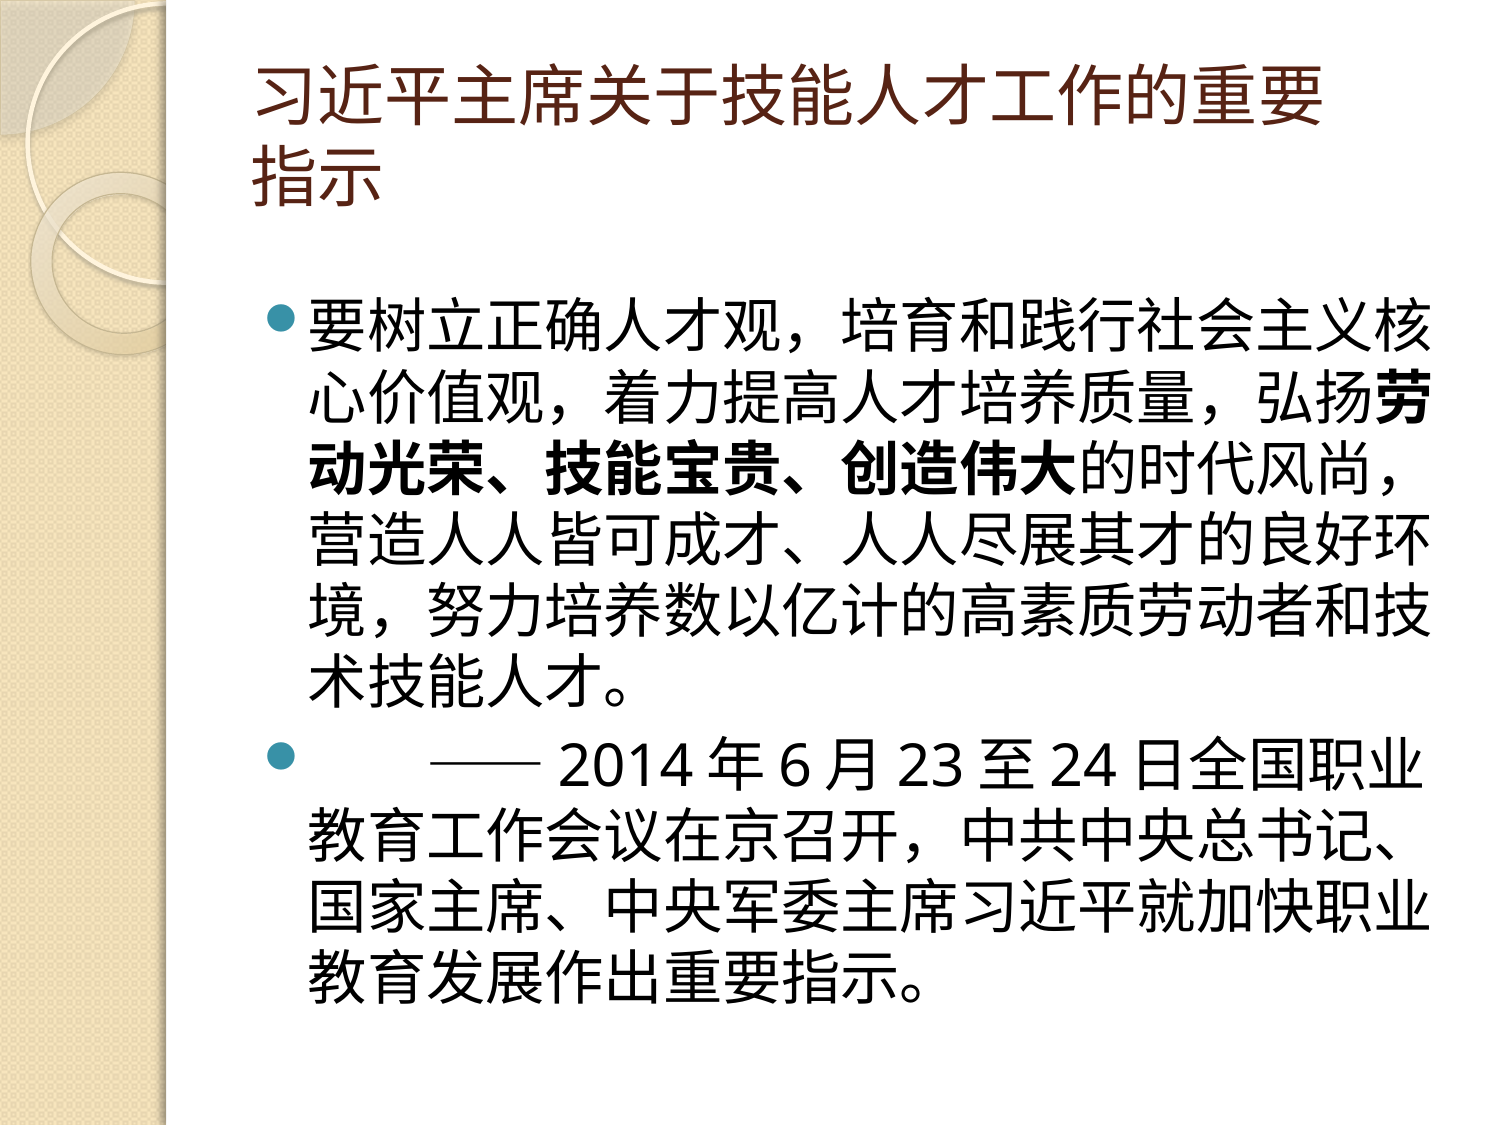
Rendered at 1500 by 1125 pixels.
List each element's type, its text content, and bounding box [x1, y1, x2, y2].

list 要树立正确人才观，培育和践行社会主义核心价值观，着力提高人才培养质量，弘扬劳动光荣、技能宝贵、创造伟大的时代风尚，营造人人皆可成才、人人尽展其才的良好环境，努力培养数以亿计的高素质劳动者和技术技能人才。 ——2014年6月23至24日全国职业教育工作会议在京召开，中共中央总书记、国家主席、中央军委主席习近平就加快职业教育发展作出重要指示。 [235, 281, 1466, 1025]
title 习近平主席关于技能人才工作的重要指示 [235, 45, 1407, 223]
